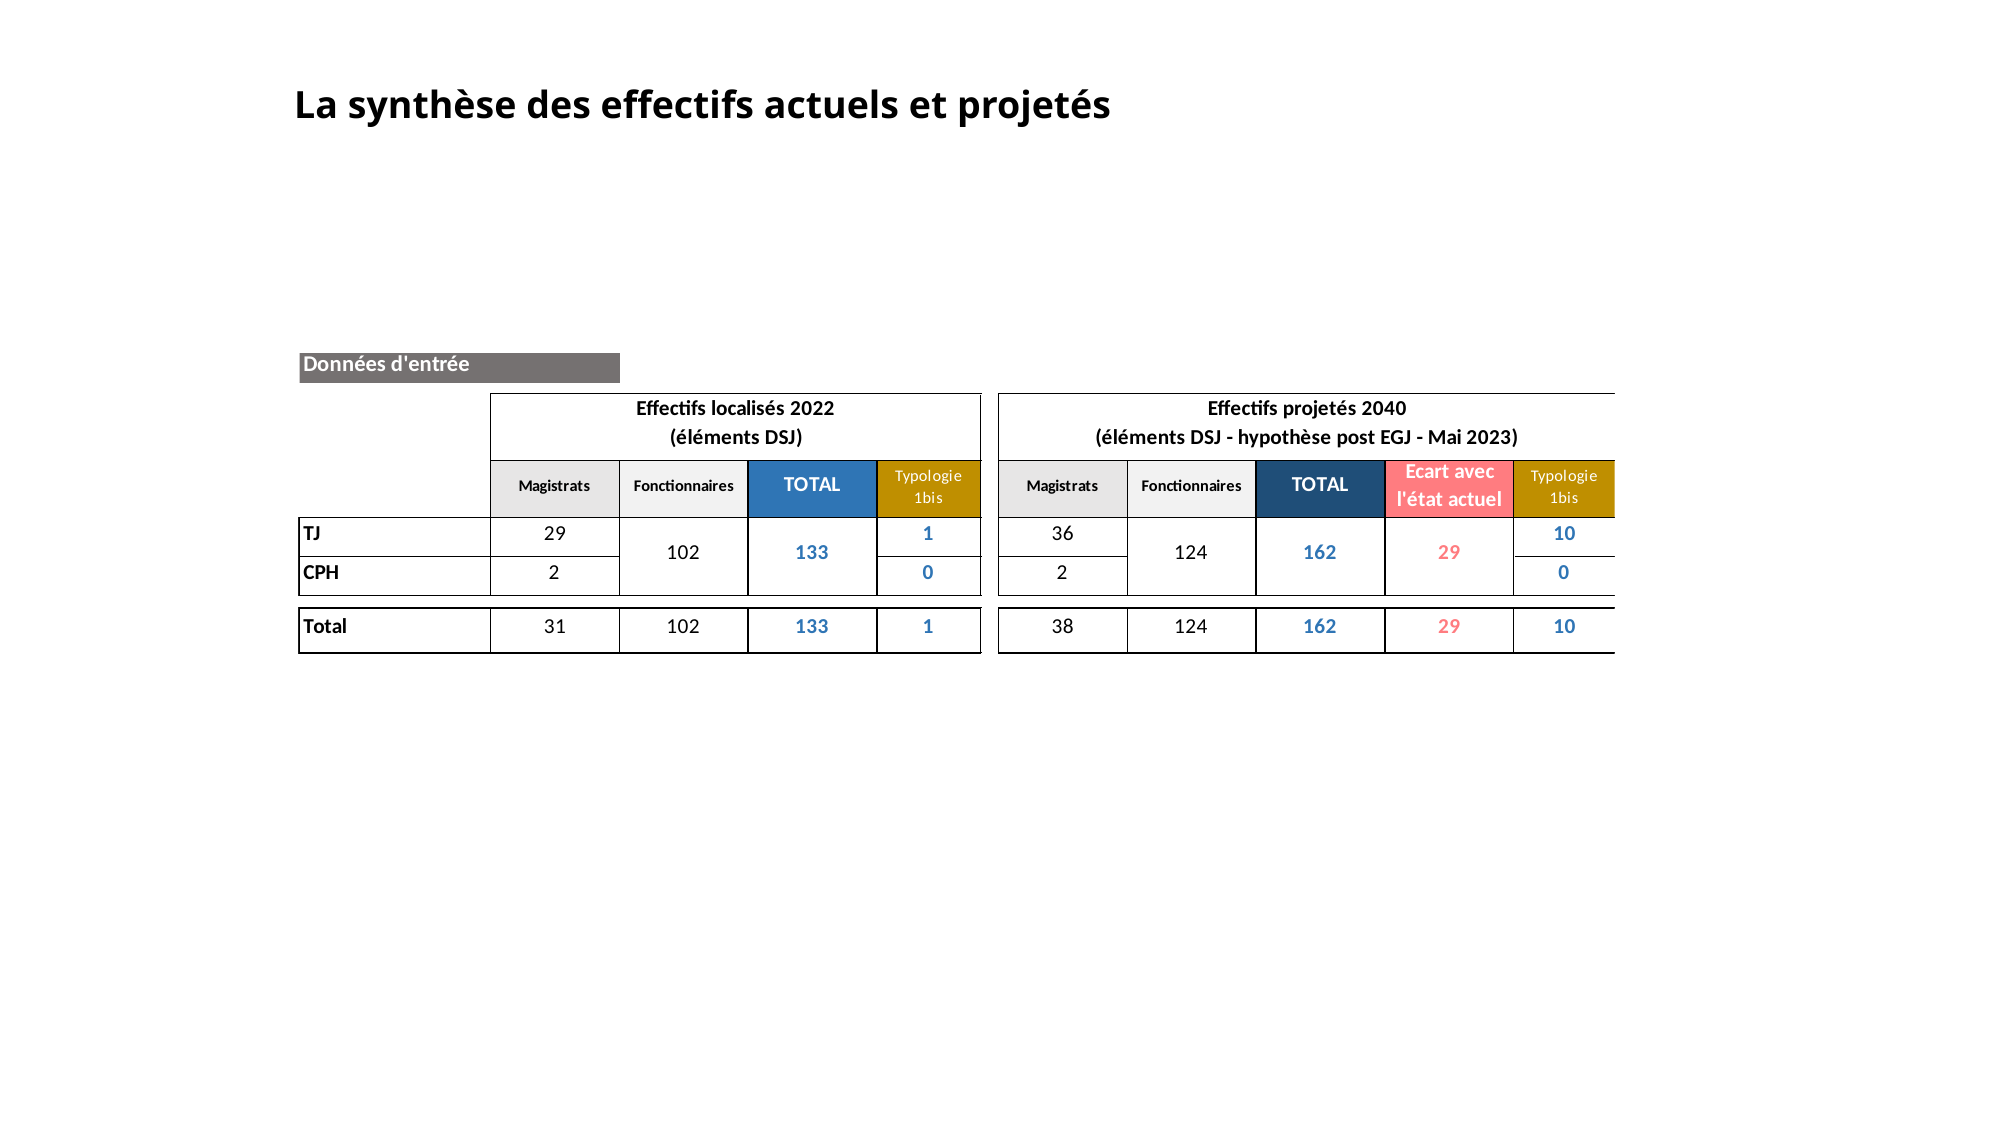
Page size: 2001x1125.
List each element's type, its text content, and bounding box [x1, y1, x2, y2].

text_box La synthèse des effectifs actuels et projetés [279, 74, 1183, 134]
picture [298, 351, 1616, 693]
